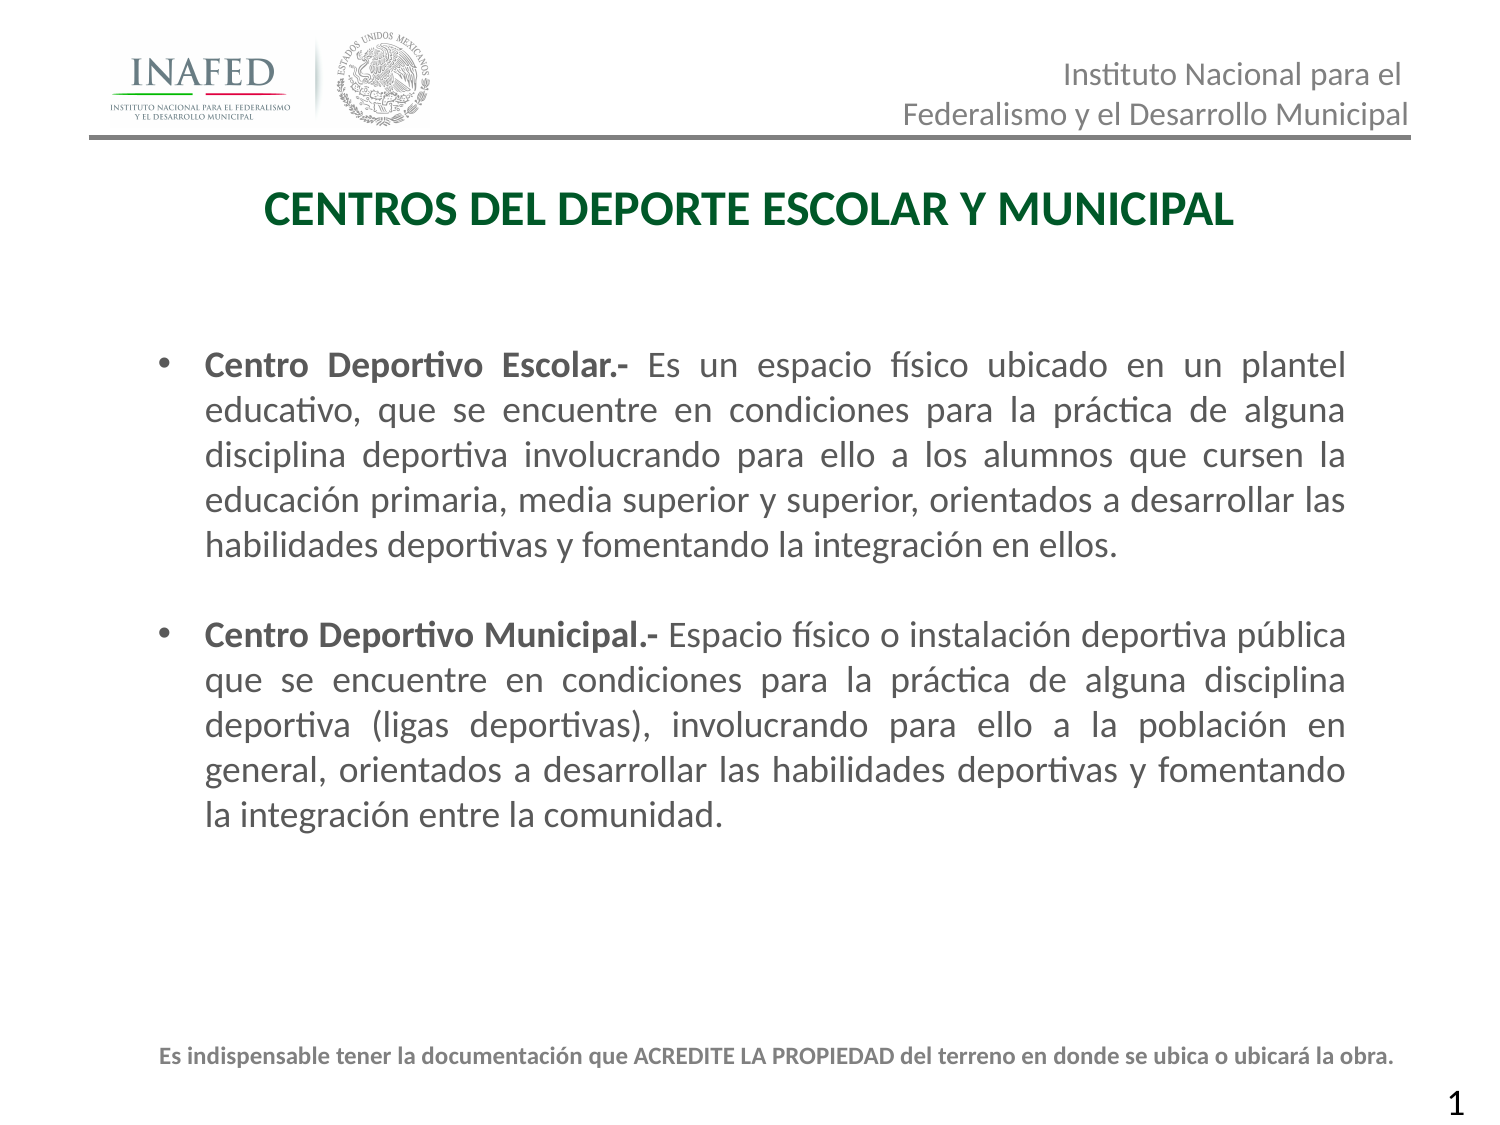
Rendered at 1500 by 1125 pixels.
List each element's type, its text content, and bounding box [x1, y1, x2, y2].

text_box CENTROS DEL DEPORTE ESCOLAR Y MUNICIPAL [88, 167, 1412, 243]
text_box Centro Deportivo Escolar.- Es un espacio físico ubicado en un plantel educativo, que se encuentre en condiciones para la práctica de alguna disciplina deportiva involucrando para ello a los alumnos que cursen la educación primaria, media superior y superior, orientados a desarrollar las habilidades deportivas y fomentando la integración en ellos. Centro Deportivo Municipal.- Espacio físico o instalación deportiva pública que se encuentre en condiciones para la práctica de alguna disciplina deportiva (ligas deportivas), involucrando para ello a la población en general, orientados a desarrollar las habilidades deportivas y fomentando la integración entre la comunidad. [143, 332, 1362, 843]
text_box 1 [1411, 1070, 1500, 1125]
picture [110, 30, 430, 128]
text_box Es indispensable tener la documentación que ACREDITE LA PROPIEDAD del terreno en donde se ubica o ubicará la obra. [88, 1031, 1412, 1077]
